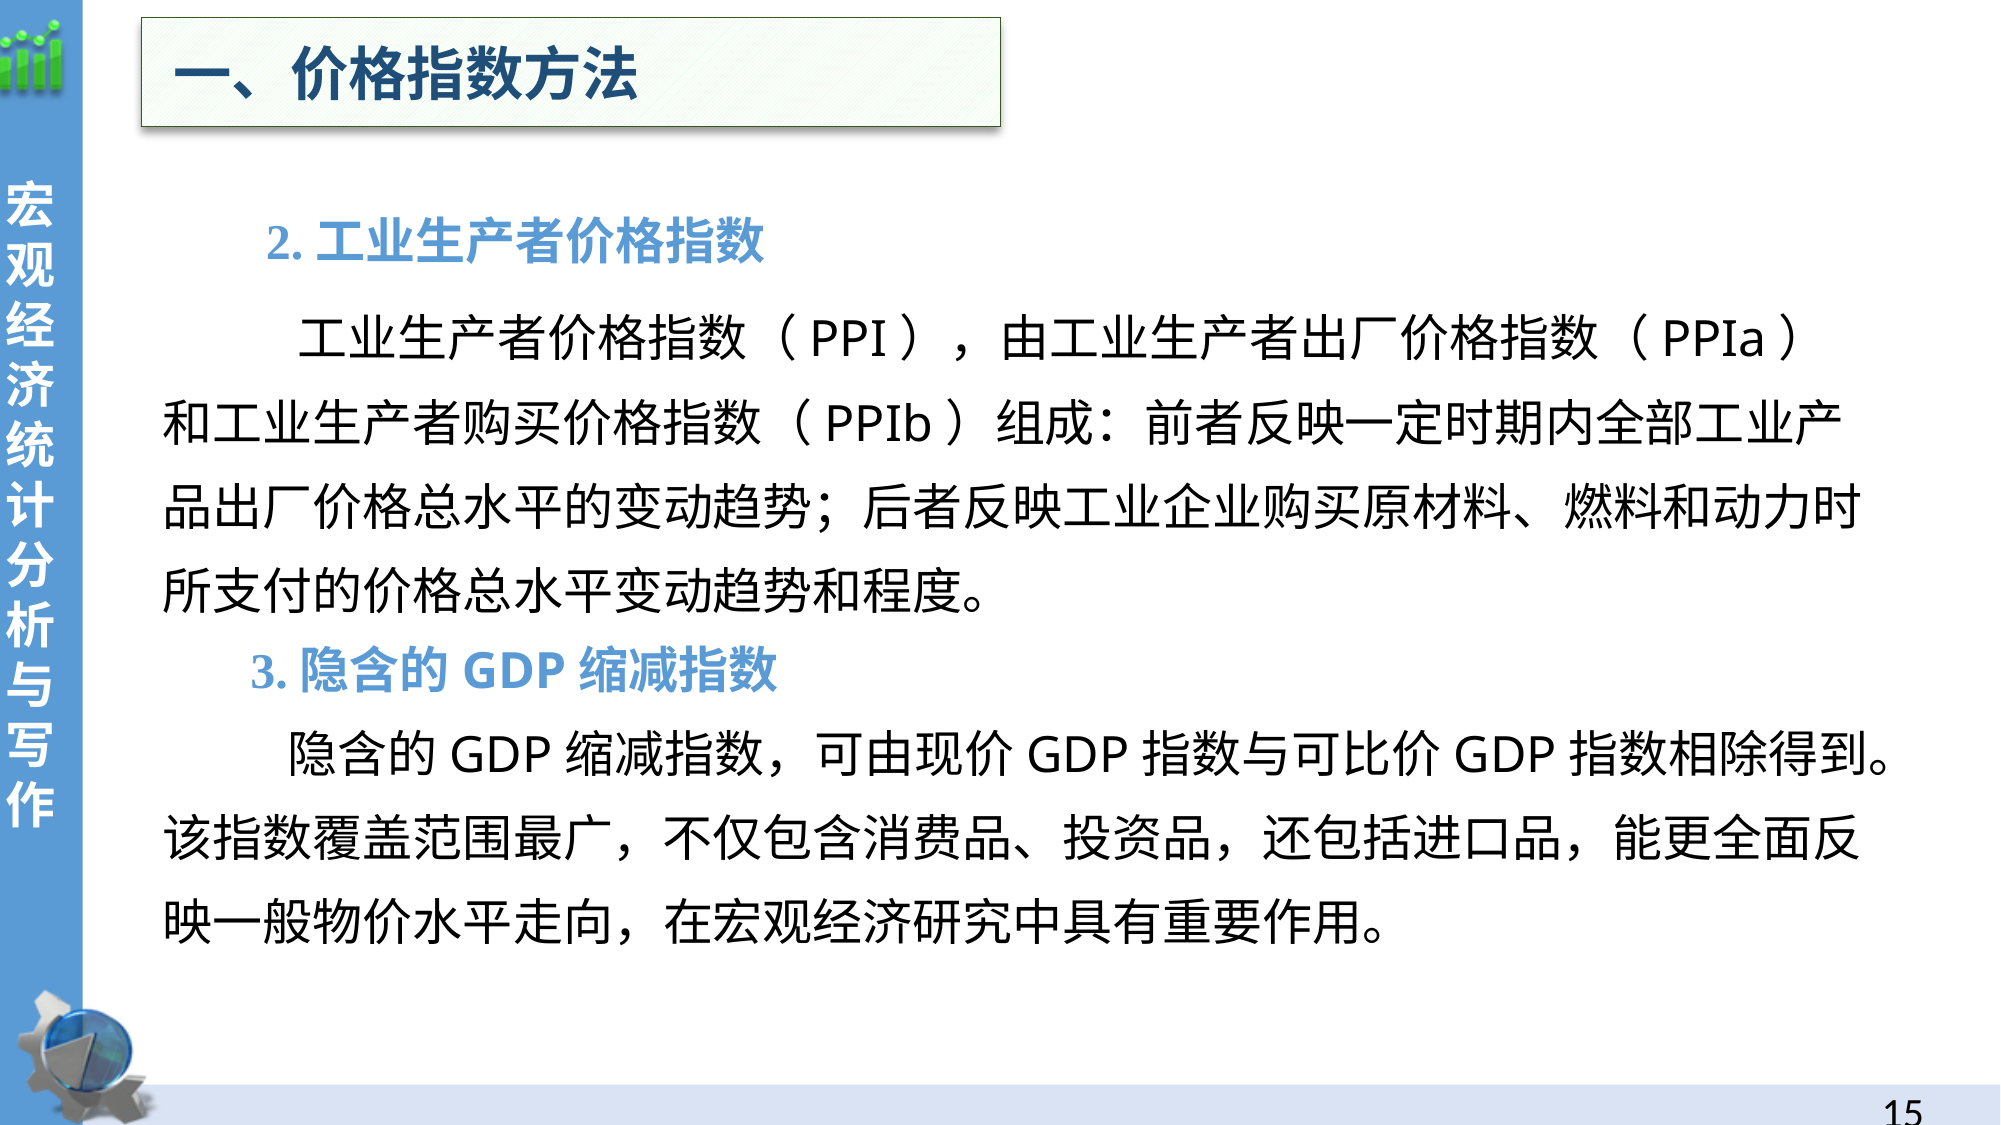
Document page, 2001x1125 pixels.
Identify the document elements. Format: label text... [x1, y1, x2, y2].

text_box [1786, 1085, 1940, 1125]
text_box 一、价格指数方法 [141, 17, 1000, 127]
picture [0, 0, 2001, 1125]
text_box 2.工业生产者价格指数 工业生产者价格指数（PPI），由工业生产者出厂价格指数（PPIa）和工业生产者购买价格指数（PPIb）组成：前者反映一定时期内全部工业产品出厂价格总水平的变动趋势；后者反映工业企业购买原材料、燃料和动力时所支付的价格总水平变动趋势和程度。 3.隐含的GDP缩减指数 隐含的GDP缩减指数，可由现价GDP指数与可比价GDP指数相除得到。该指数覆盖范围最广，不仅包含消费品、投资品，还包括进口品，能更全面反映一般物价水平走向，在宏观经济研究中具有重要作用。 [148, 183, 1890, 1053]
